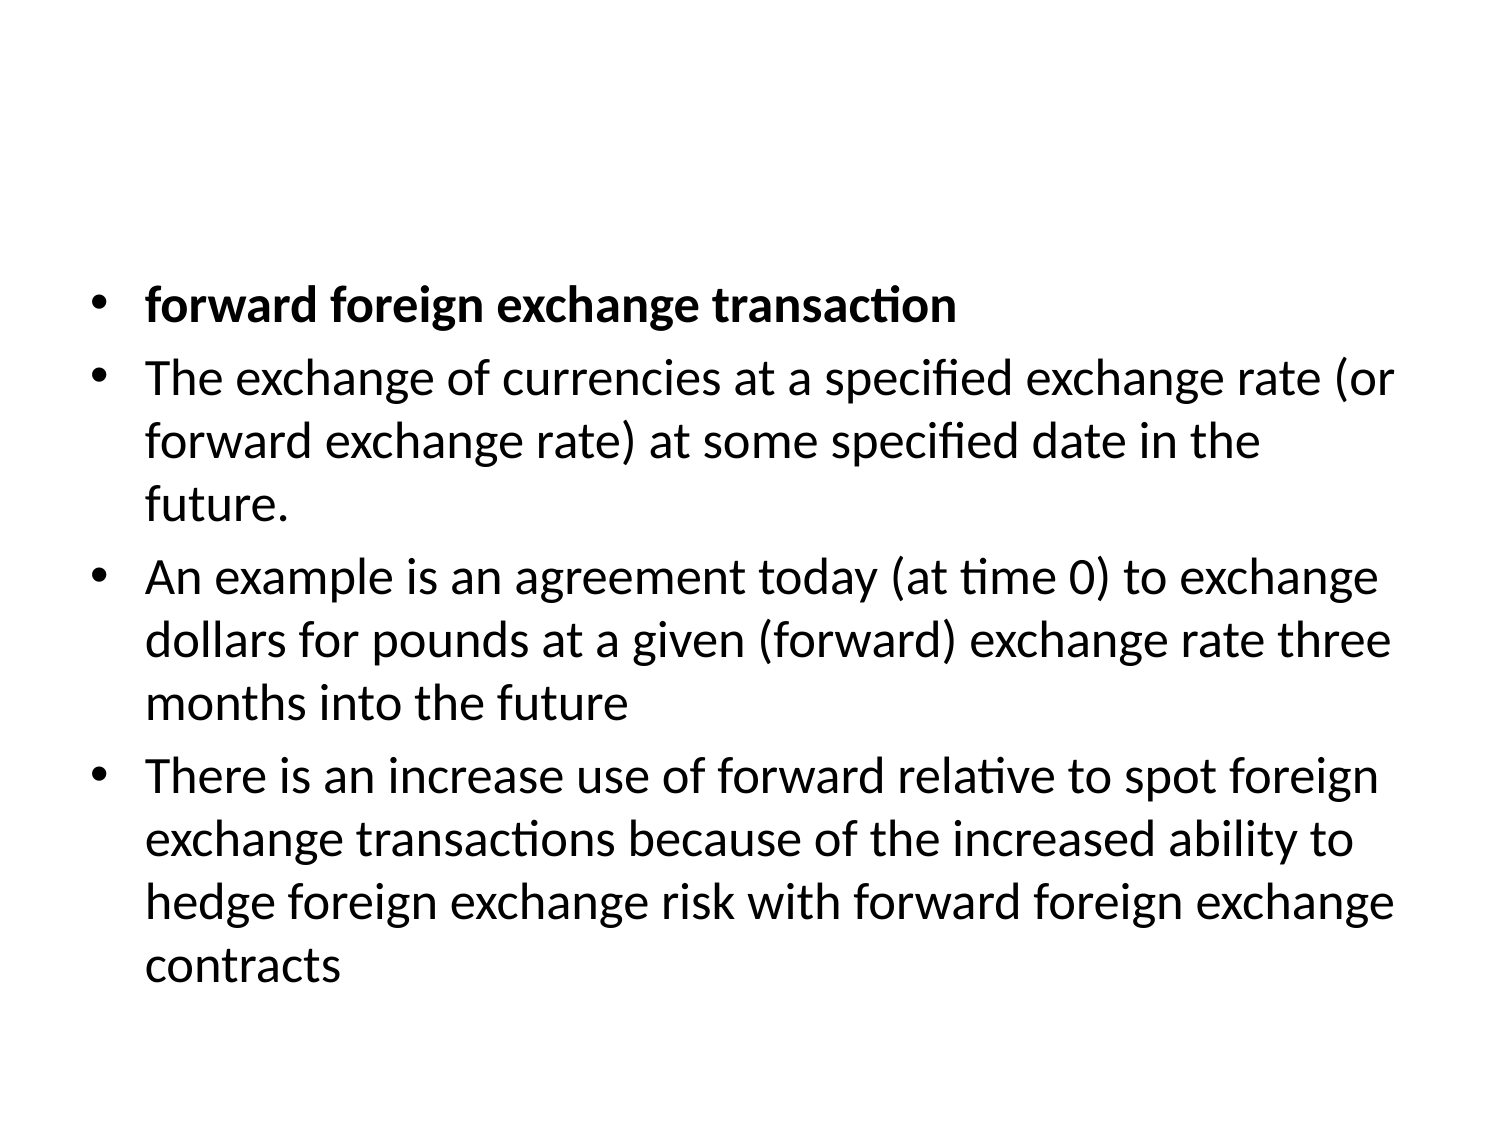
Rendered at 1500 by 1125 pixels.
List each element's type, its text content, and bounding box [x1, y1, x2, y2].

list forward foreign exchange transaction The exchange of currencies at a specified exchange rate (or forward exchange rate) at some specified date in the future. An example is an agreement today (at time 0) to exchange dollars for pounds at a given (forward) exchange rate three months into the future There is an increase use of forward relative to spot foreign exchange transactions because of the increased ability to hedge foreign exchange risk with forward foreign exchange contracts [75, 262, 1425, 1005]
